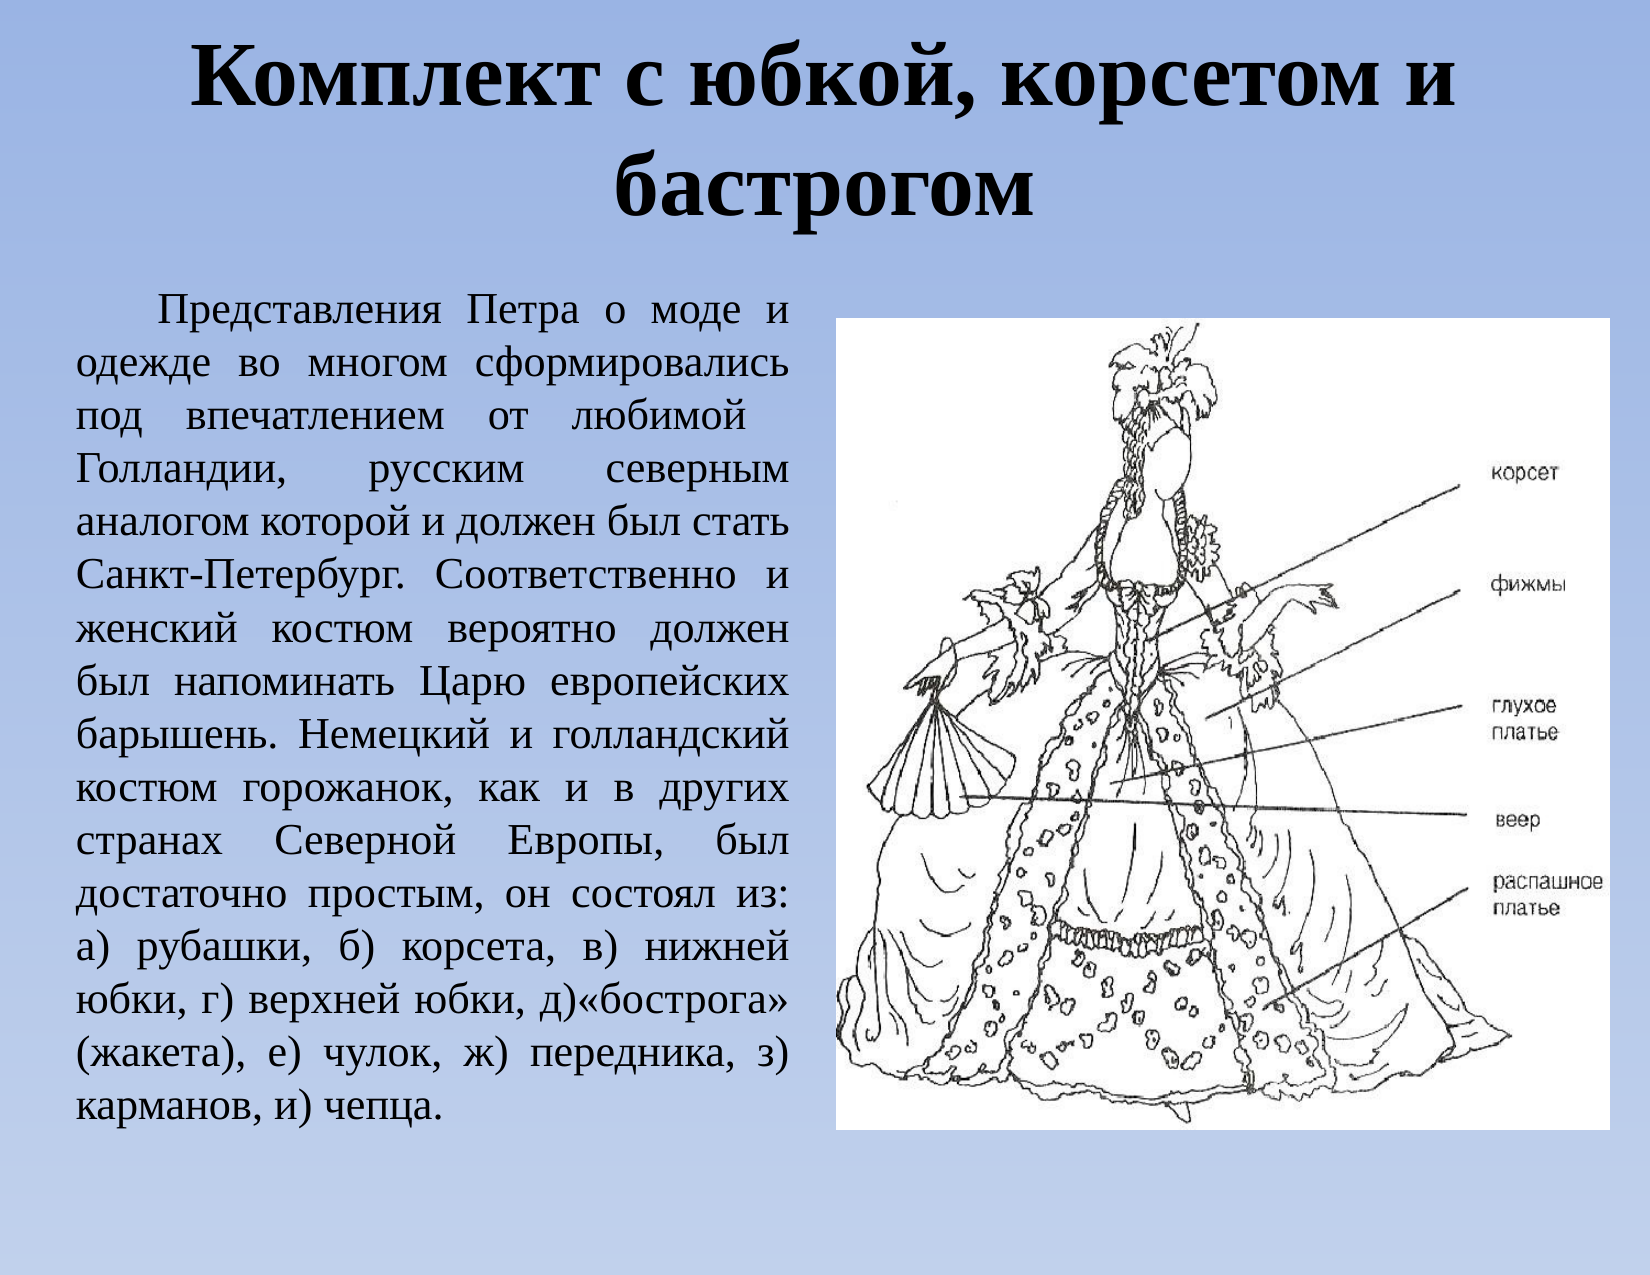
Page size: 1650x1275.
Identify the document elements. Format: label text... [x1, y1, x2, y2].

picture [836, 318, 1610, 1131]
text_box Представления Петра о моде и одежде во многом сформировались под впечатлением от любимой Голландии, русским северным аналогом которой и должен был стать Санкт-Петербург. Соответственно и женский костюм вероятно должен был напоминать Царю европейских барышень. Немецкий и голландский костюм горожанок, как и в других странах Северной Европы, был достаточно простым, он состоял из: а) рубашки, б) корсета, в) нижней юбки, г) верхней юбки, д)«бострога» (жакета), е) чулок, ж) передника, з) карманов, и) чепца. [0, 271, 807, 1169]
text_box Комплект с юбкой, корсетом и бастрогом [82, 51, 1568, 307]
